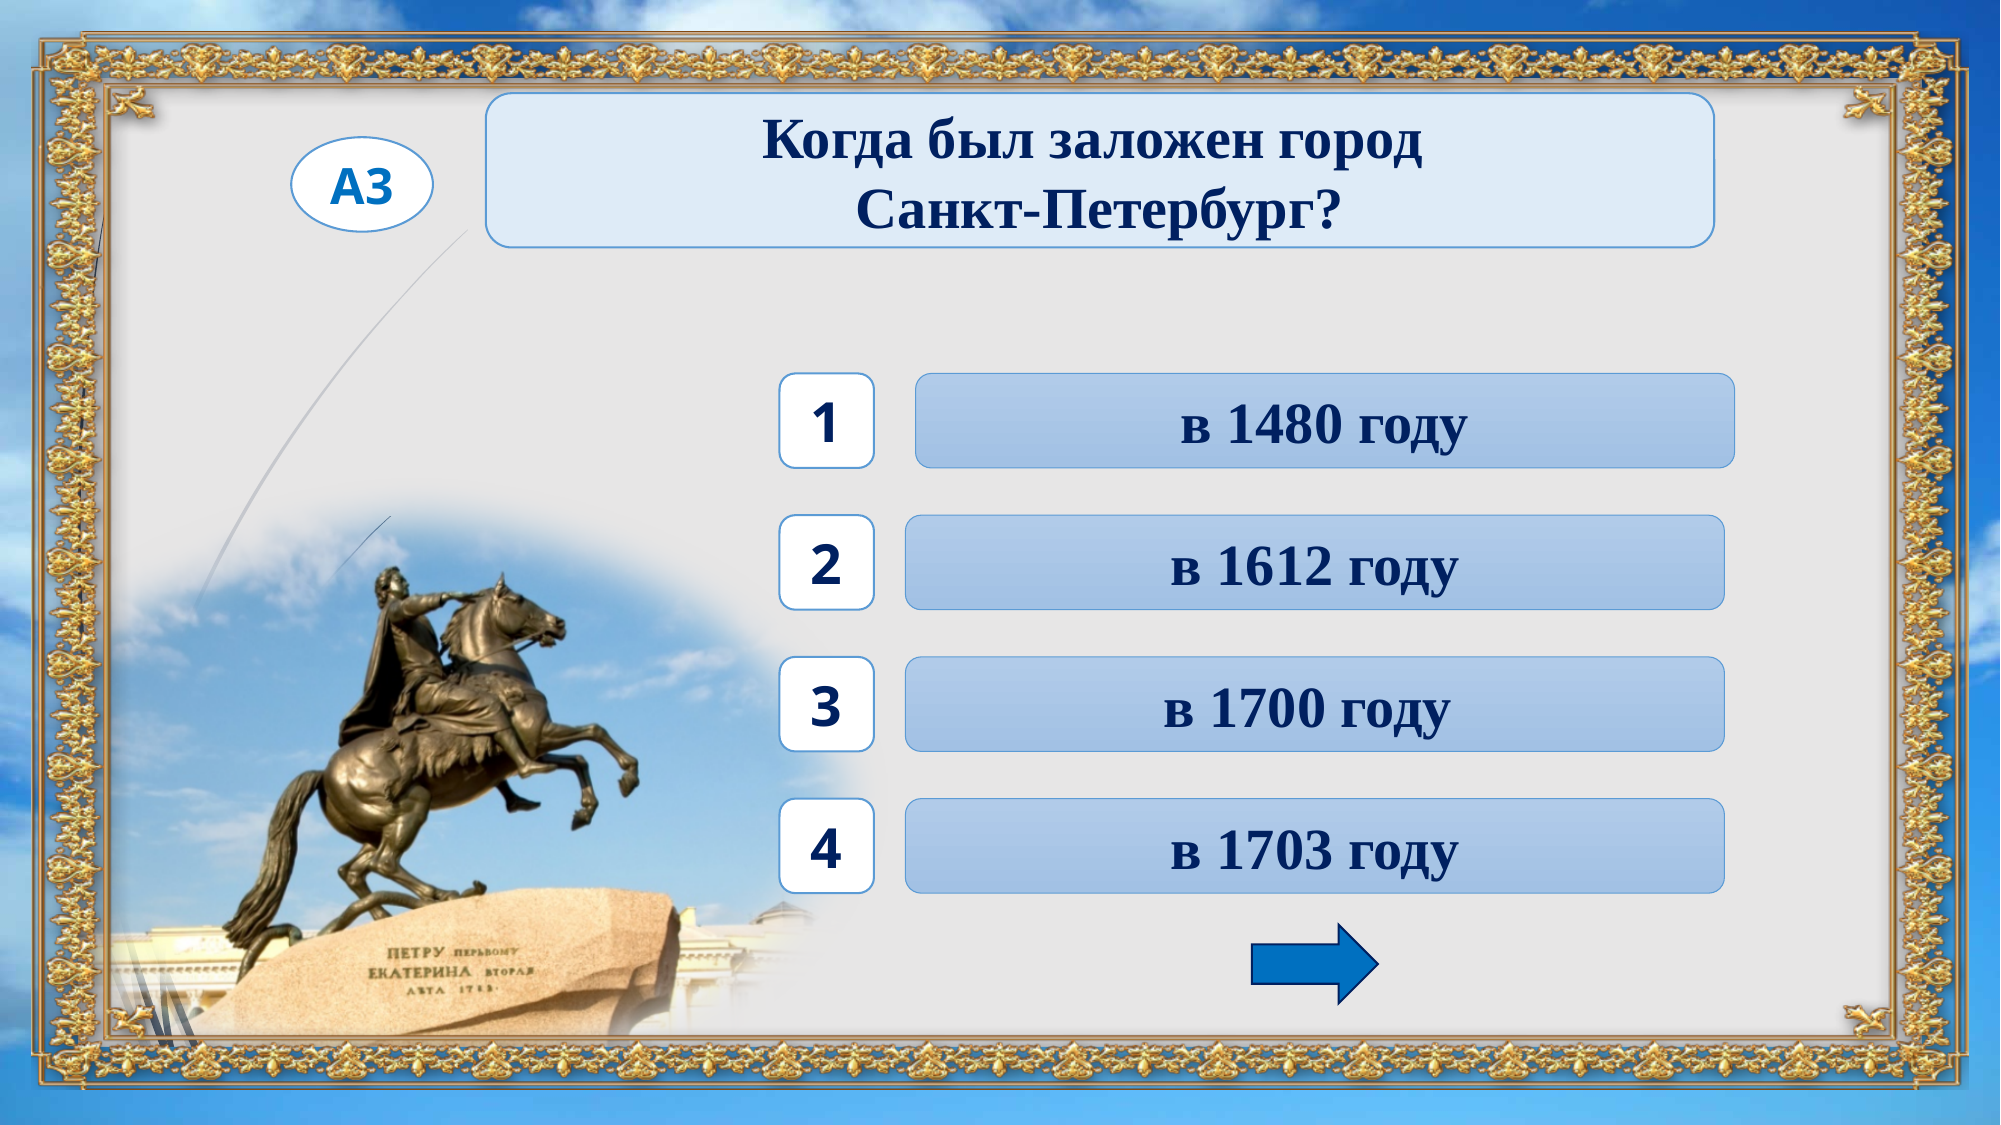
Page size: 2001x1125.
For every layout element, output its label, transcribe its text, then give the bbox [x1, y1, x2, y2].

text_box в 1700 году [904, 656, 1725, 752]
picture [0, 0, 2000, 1125]
text_box А3 [290, 136, 434, 233]
text_box [1250, 922, 1380, 1006]
text_box Когда был заложен город Санкт-Петербург? [484, 92, 1716, 249]
text_box в 1480 году [914, 372, 1736, 469]
text_box 3 [778, 655, 875, 753]
text_box 4 [778, 797, 875, 895]
text_box в 1612 году [904, 514, 1725, 611]
text_box 2 [778, 514, 875, 611]
text_box в 1703 году [904, 798, 1725, 894]
text_box 1 [778, 372, 875, 469]
